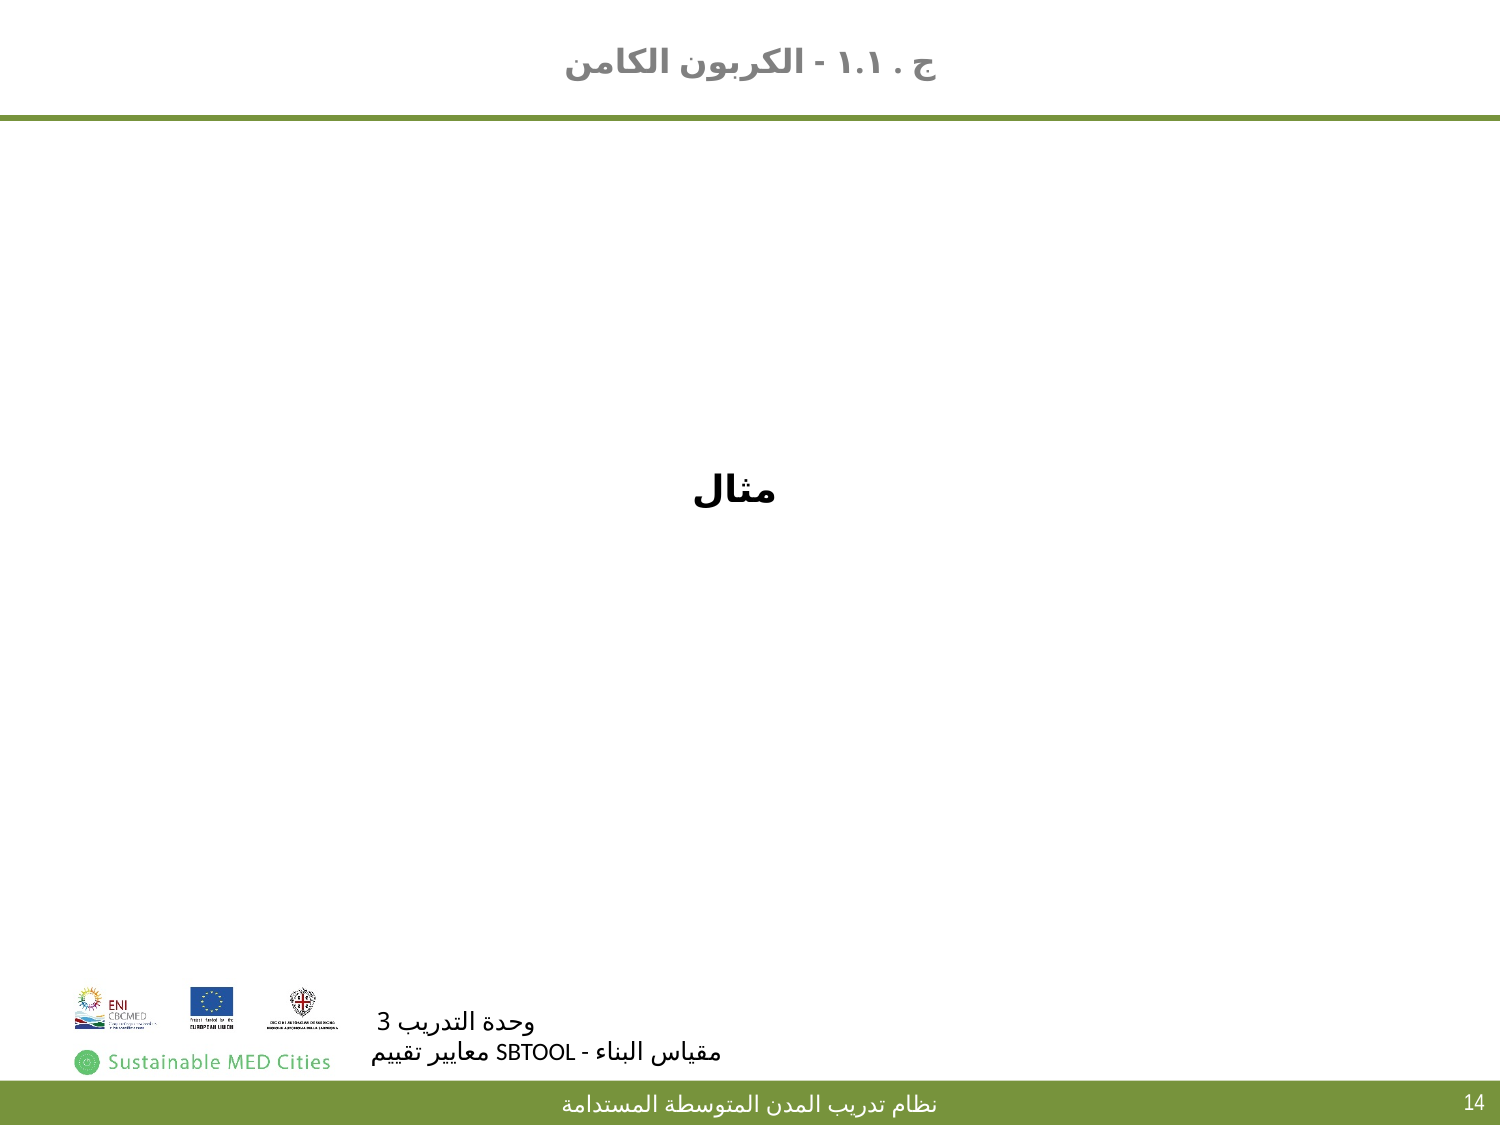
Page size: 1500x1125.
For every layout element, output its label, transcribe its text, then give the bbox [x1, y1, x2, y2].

list مثال [43, 262, 1425, 944]
picture [62, 978, 356, 1080]
slide_number 14 [1149, 1078, 1500, 1125]
title ج . ١.١ - الكربون الكامن [0, 0, 1500, 121]
